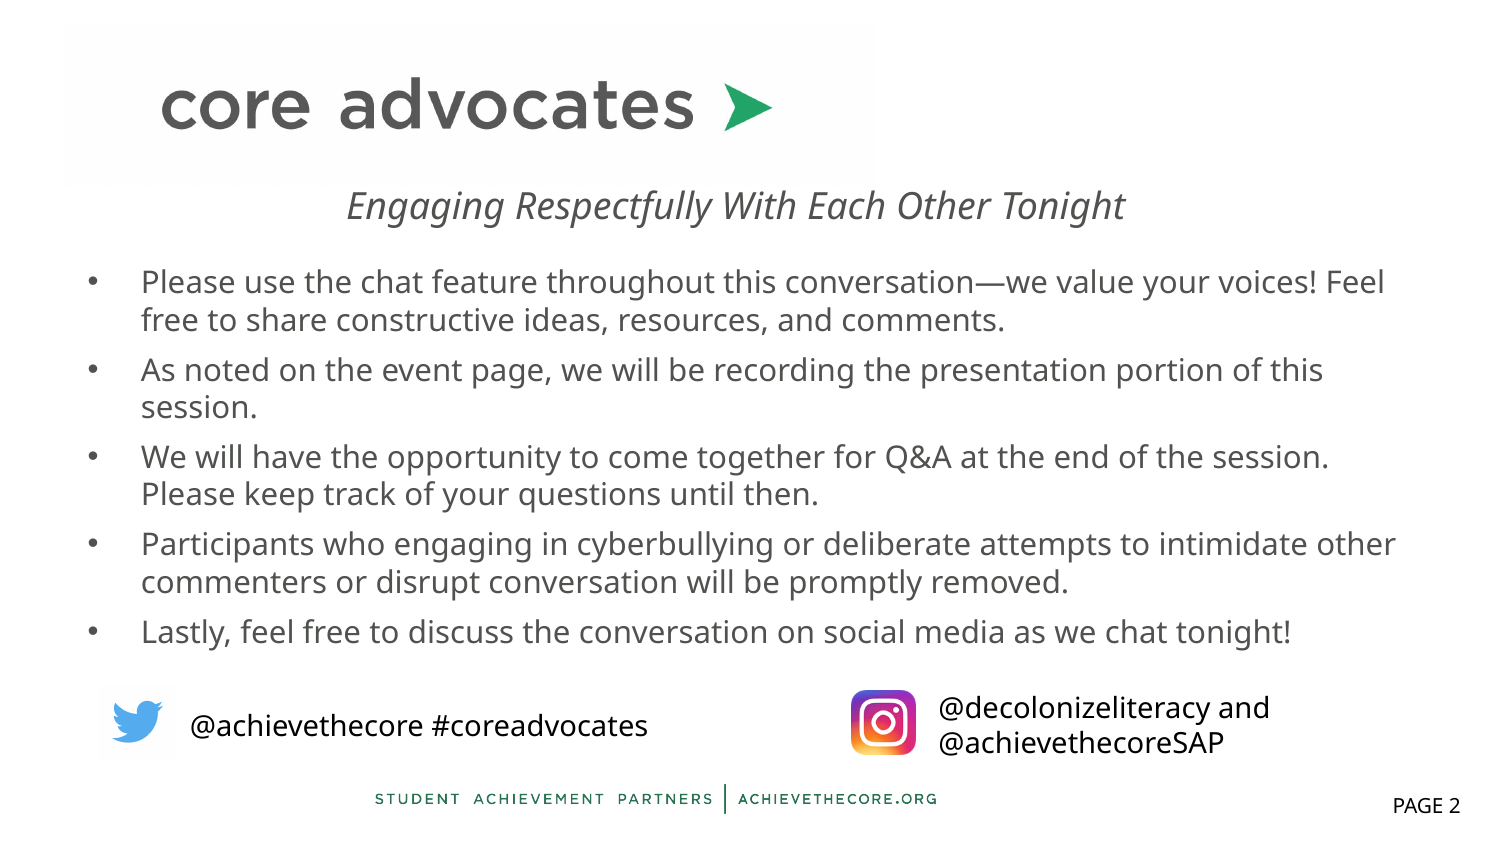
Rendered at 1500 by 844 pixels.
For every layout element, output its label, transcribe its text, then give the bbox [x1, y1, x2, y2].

list Engaging Respectfully With Each Other Tonight Please use the chat feature throughout this conversation—we value your voices! Feel free to share constructive ideas, resources, and comments. As noted on the event page, we will be recording the presentation portion of this session. We will have the opportunity to come together for Q&A at the end of the session. Please keep track of your questions until then. Participants who engaging in cyberbullying or deliberate attempts to intimidate other commenters or disrupt conversation will be promptly removed. Lastly, feel free to discuss the conversation on social media as we chat tonight! [50, 174, 1422, 777]
text_box @achievethecore #coreadvocates [179, 692, 768, 752]
text_box @decolonizeliteracy and @achievethecoreSAP [923, 674, 1500, 734]
picture [59, 20, 875, 188]
picture [375, 784, 936, 814]
picture [99, 684, 176, 760]
picture [837, 684, 924, 760]
